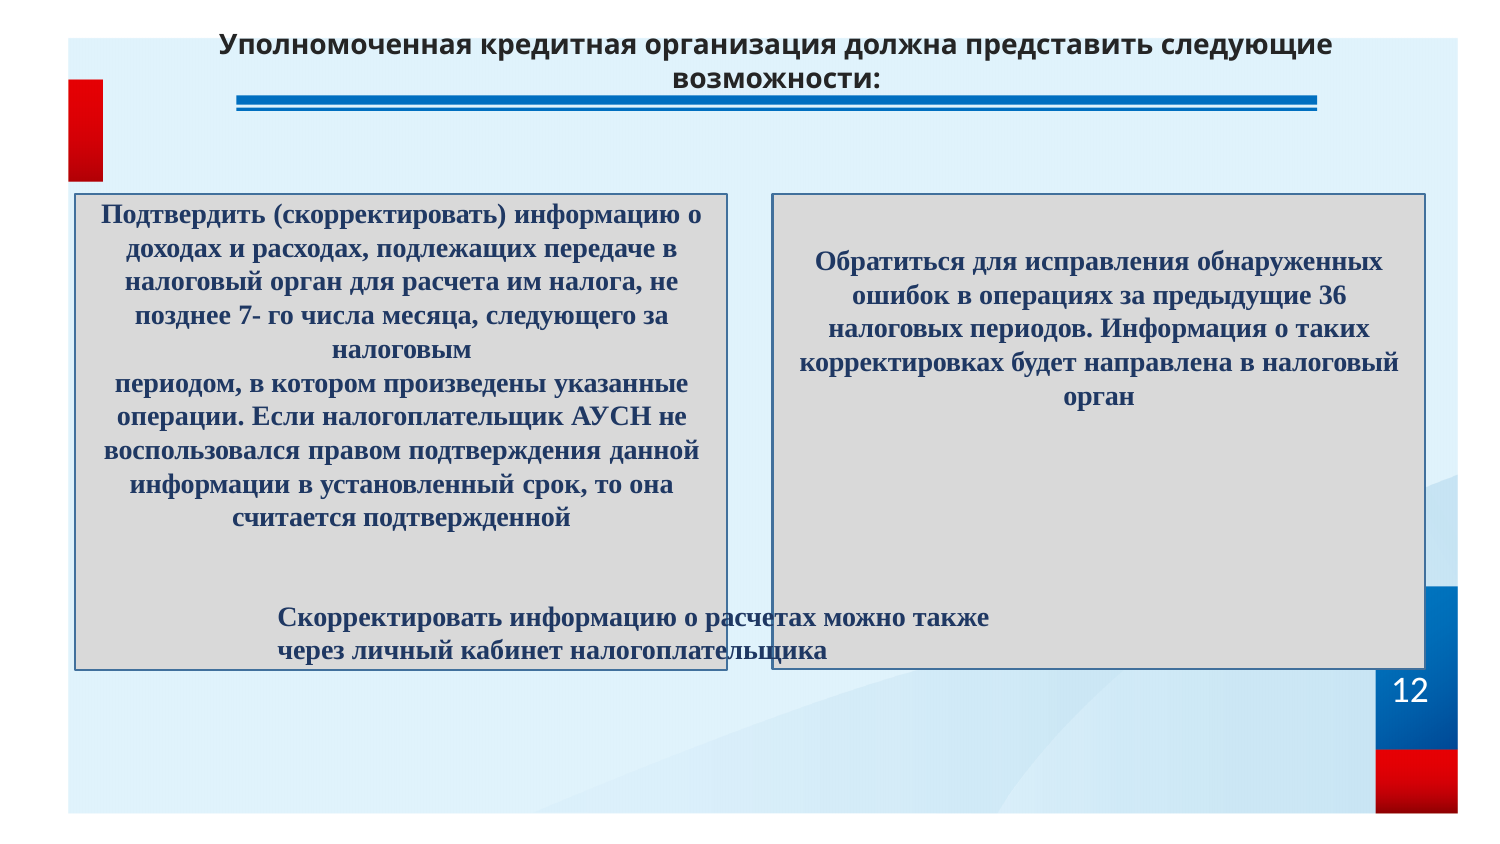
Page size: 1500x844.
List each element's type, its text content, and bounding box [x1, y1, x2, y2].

text_box Скорректировать информацию о расчетах можно также через личный кабинет налогоплательщика [262, 590, 1013, 673]
picture [68, 37, 1458, 814]
title Уполномоченная кредитная организация должна представить следующие возможности: [192, 26, 1361, 129]
list Подтвердить (скорректировать) информацию о доходах и расходах, подлежащих передаче в налоговый орган для расчета им налога, не позднее 7- го числа месяца, следующего за налоговым периодом, в котором произведены указанные операции. Если налогоплательщик АУСН не воспользовался правом подтверждения данной информации в установленный срок, то она считается подтвержденной [75, 194, 728, 670]
text_box 12 [1375, 658, 1447, 718]
list Обратиться для исправления обнаруженных ошибок в операциях за предыдущие 36 налоговых периодов. Информация о таких корректировках будет направлена в налоговый орган [772, 194, 1425, 669]
